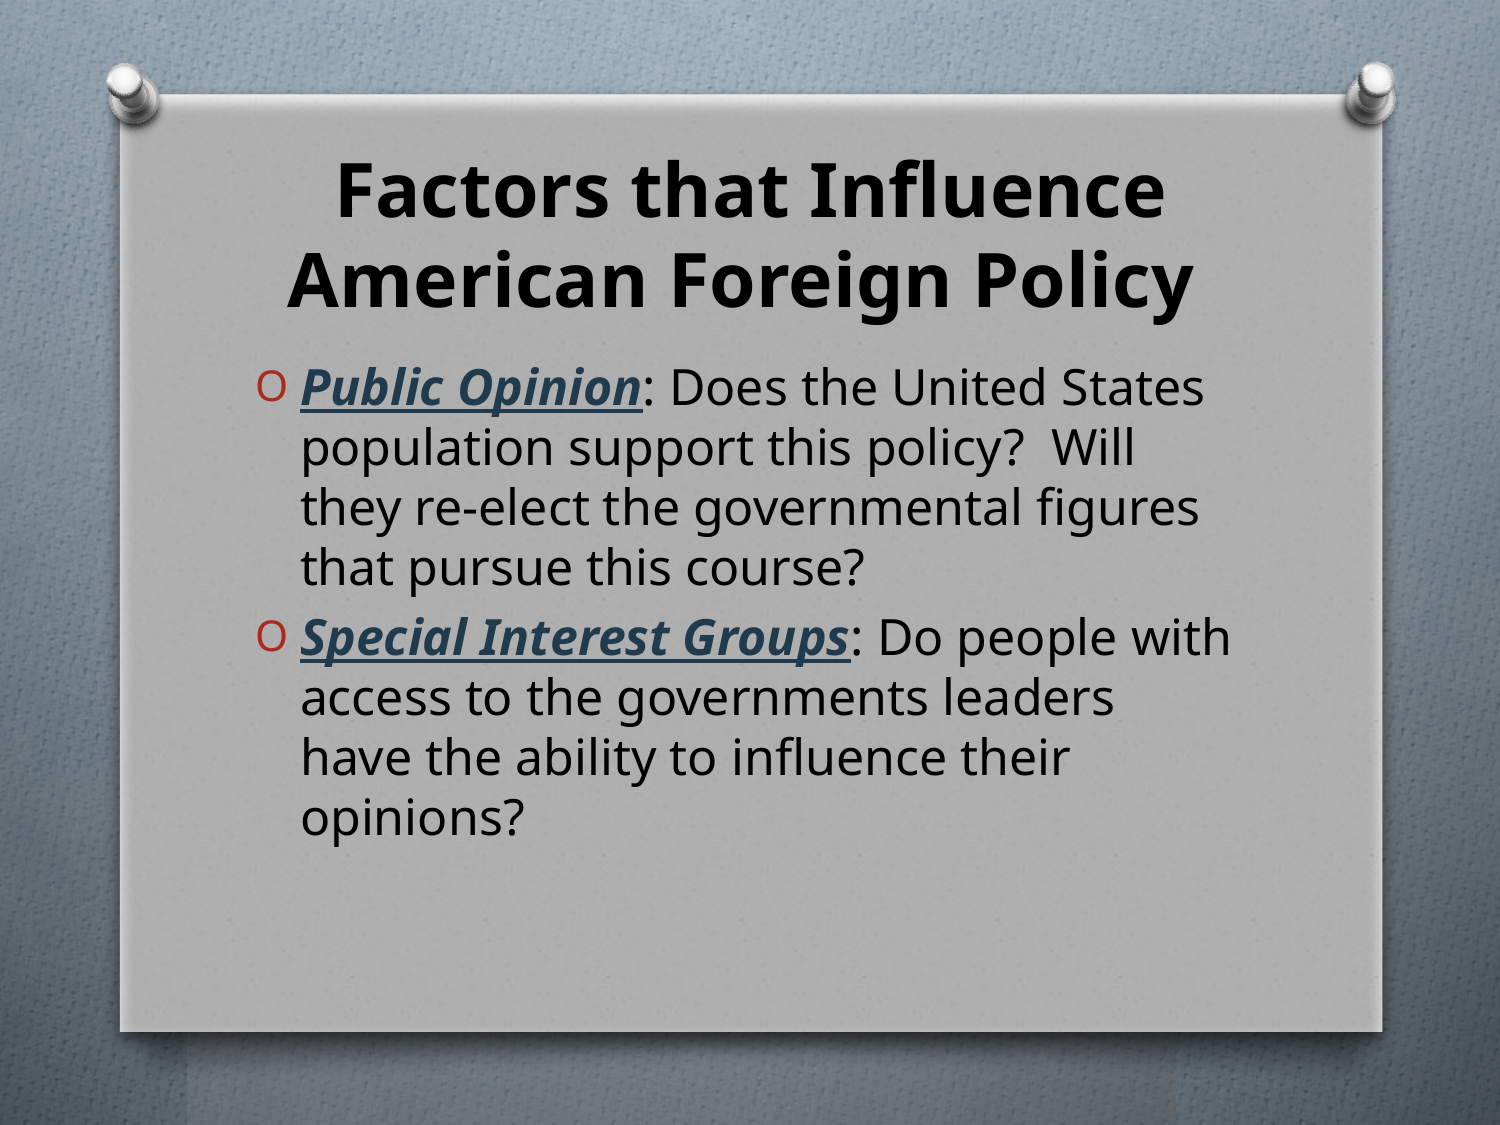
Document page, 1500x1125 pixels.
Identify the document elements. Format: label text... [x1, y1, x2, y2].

picture [1317, 35, 1439, 156]
title Factors that Influence American Foreign Policy [179, 134, 1323, 332]
picture [75, 29, 198, 153]
list Public Opinion: Does the United States population support this policy? Will they re-elect the governmental figures that pursue this course? Special Interest Groups: Do people with access to the governments leaders have the ability to influence their opinions? [240, 347, 1257, 939]
